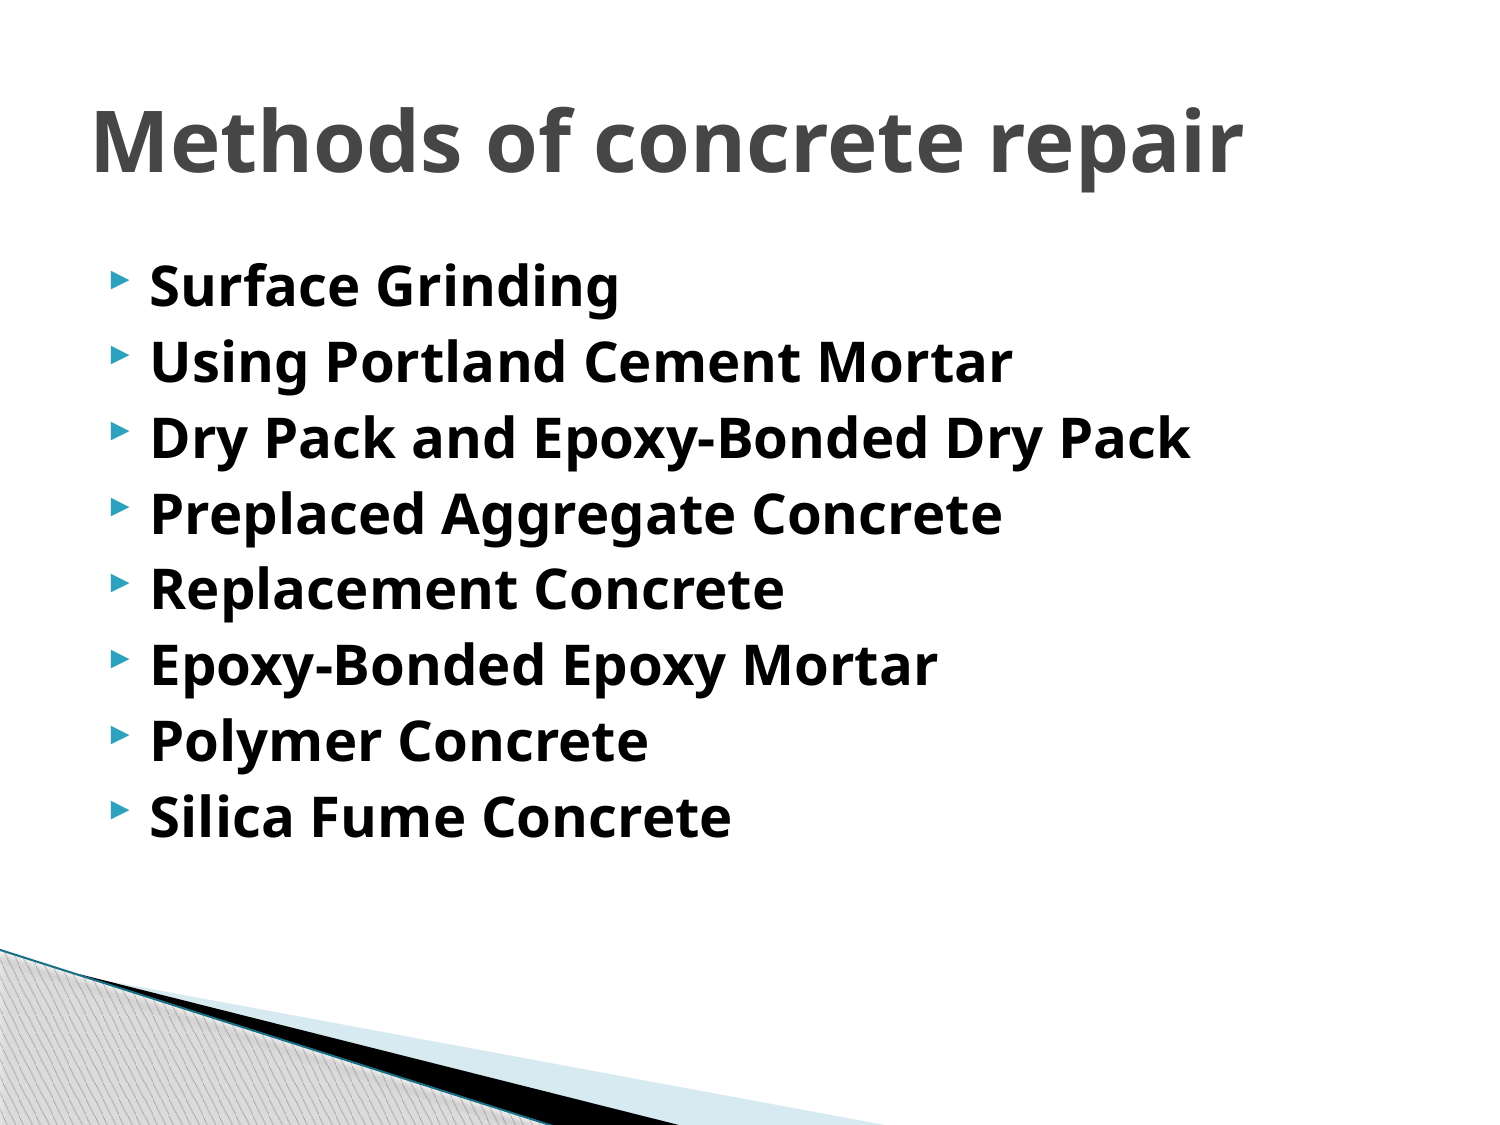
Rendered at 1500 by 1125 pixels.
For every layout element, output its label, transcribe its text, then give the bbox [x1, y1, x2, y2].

title Methods of concrete repair [75, 45, 1425, 233]
list Surface Grinding Using Portland Cement Mortar Dry Pack and Epoxy-Bonded Dry Pack Preplaced Aggregate Concrete Replacement Concrete Epoxy-Bonded Epoxy Mortar Polymer Concrete Silica Fume Concrete [75, 243, 1425, 986]
